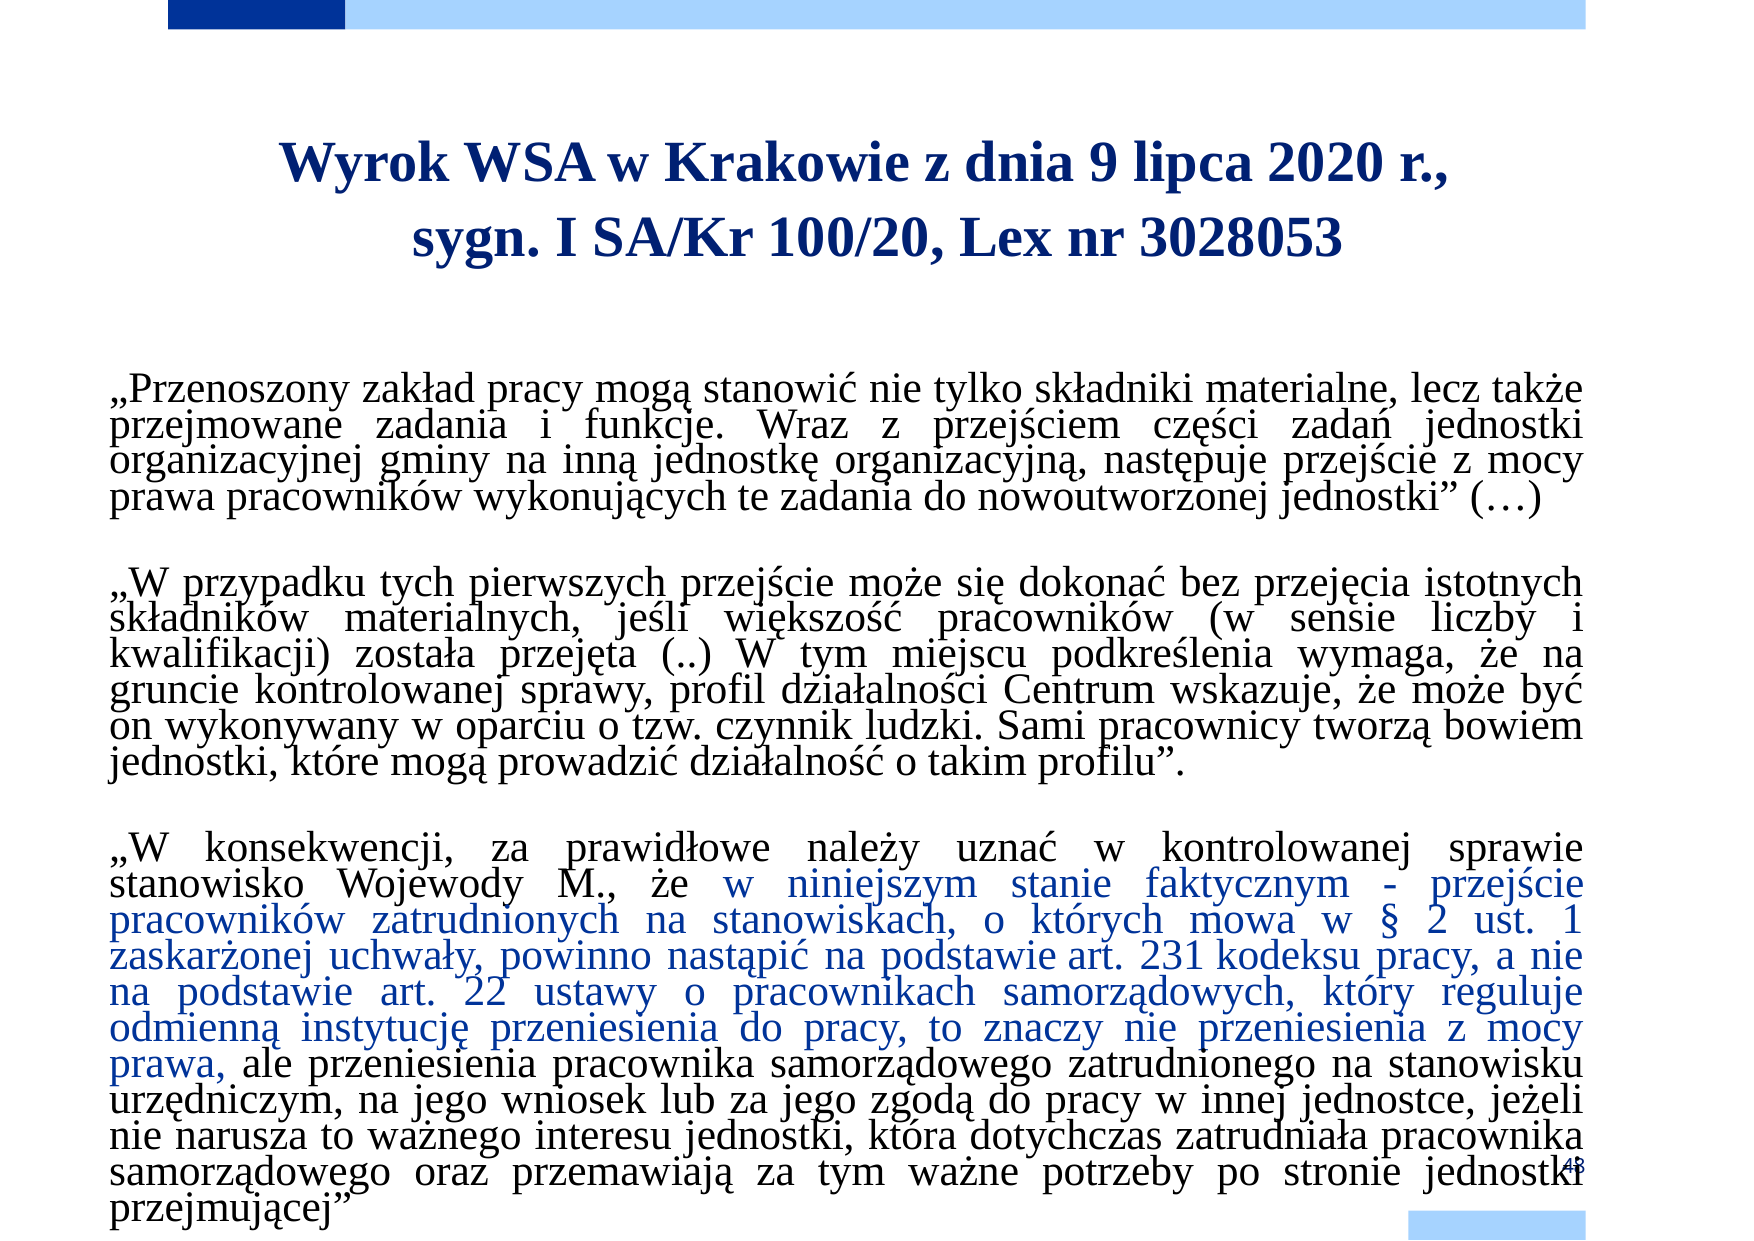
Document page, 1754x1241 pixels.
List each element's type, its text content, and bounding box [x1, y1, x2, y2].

slide_number 48 [1408, 1151, 1586, 1182]
list „Przenoszony zakład pracy mogą stanowić nie tylko składniki materialne, lecz także przejmowane zadania i funkcje. Wraz z przejściem części zadań jednostki organizacyjnej gminy na inną jednostkę organizacyjną, następuje przejście z mocy prawa pracowników wykonujących te zadania do nowoutworzonej jednostki” (…) „W przypadku tych pierwszych przejście może się dokonać bez przejęcia istotnych składników materialnych, jeśli większość pracowników (w sensie liczby i kwalifikacji) została przejęta (..) W tym miejscu podkreślenia wymaga, że na gruncie kontrolowanej sprawy, profil działalności Centrum wskazuje, że może być on wykonywany w oparciu o tzw. czynnik ludzki. Sami pracownicy tworzą bowiem jednostki, które mogą prowadzić działalność o takim profilu”. „W konsekwencji, za prawidłowe należy uznać w kontrolowanej sprawie stanowisko Wojewody M., że w niniejszym stanie faktycznym - przejście pracowników zatrudnionych na stanowiskach, o których mowa w § 2 ust. 1 zaskarżonej uchwały, powinno nastąpić na podstawie art. 231 kodeksu pracy, a nie na podstawie art. 22 ustawy o pracownikach samorządowych, który reguluje odmienną instytucję przeniesienia do pracy, to znaczy nie przeniesienia z mocy prawa, ale przeniesienia pracownika samorządowego zatrudnionego na stanowisku urzędniczym, na jego wniosek lub za jego zgodą do pracy w innej jednostce, jeżeli nie narusza to ważnego interesu jednostki, która dotychczas zatrudniała pracownika samorządowego oraz przemawiają za tym ważne potrzeby po stronie jednostki przejmującej” [109, 324, 1586, 1241]
title Wyrok WSA w Krakowie z dnia 9 lipca 2020 r., sygn. I SA/Kr 100/20, Lex nr 3028053 [169, 118, 1587, 296]
